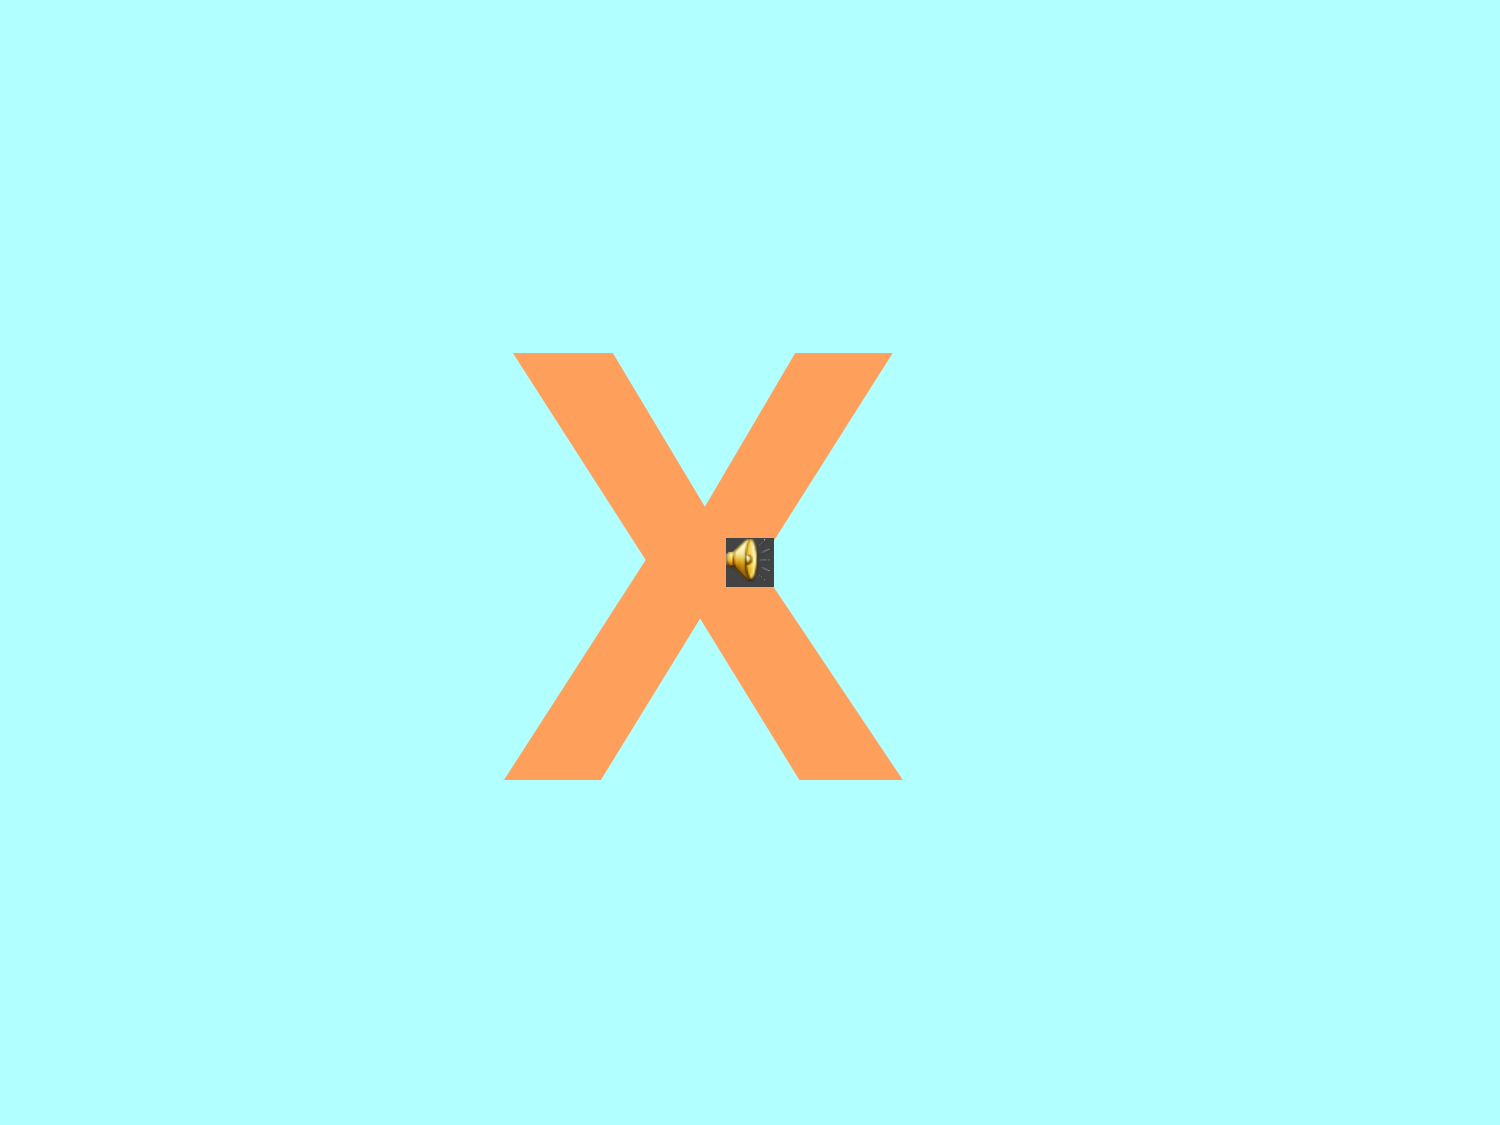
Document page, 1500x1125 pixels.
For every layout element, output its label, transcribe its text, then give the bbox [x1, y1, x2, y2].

picture [724, 537, 776, 588]
text_box X [490, 174, 919, 908]
